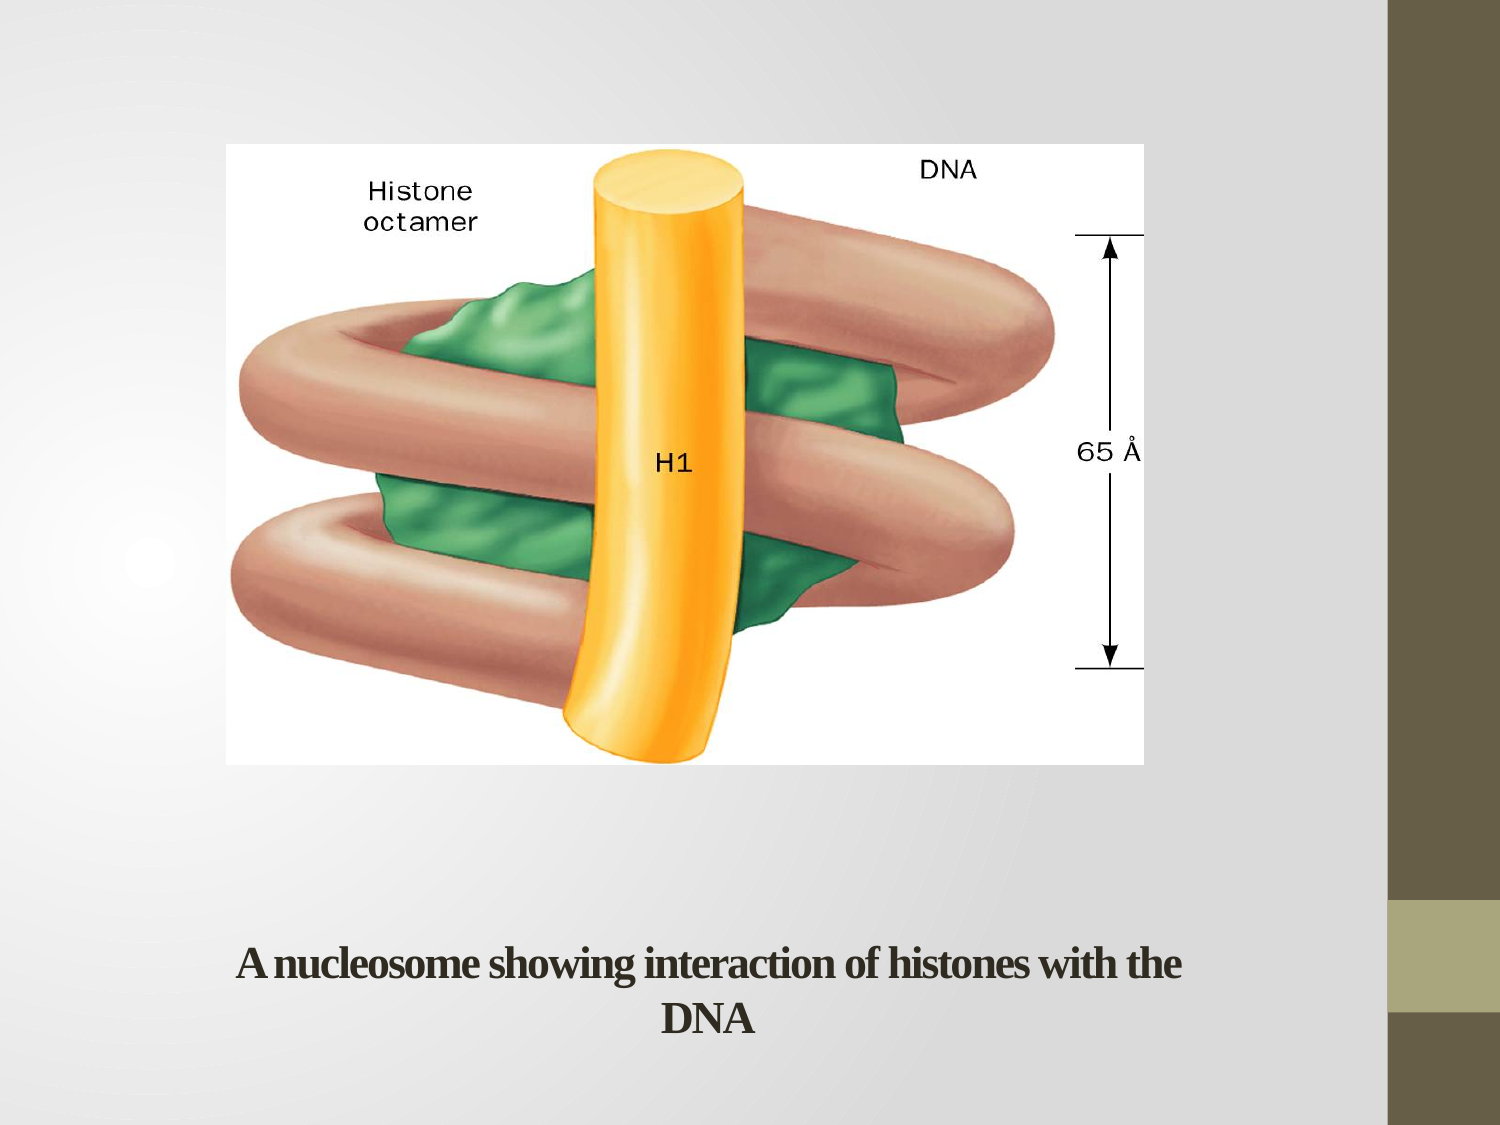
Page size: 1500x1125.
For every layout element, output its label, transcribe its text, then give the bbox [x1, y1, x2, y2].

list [226, 143, 1145, 765]
title A nucleosome showing interaction of histones with the DNA [181, 924, 1235, 1050]
